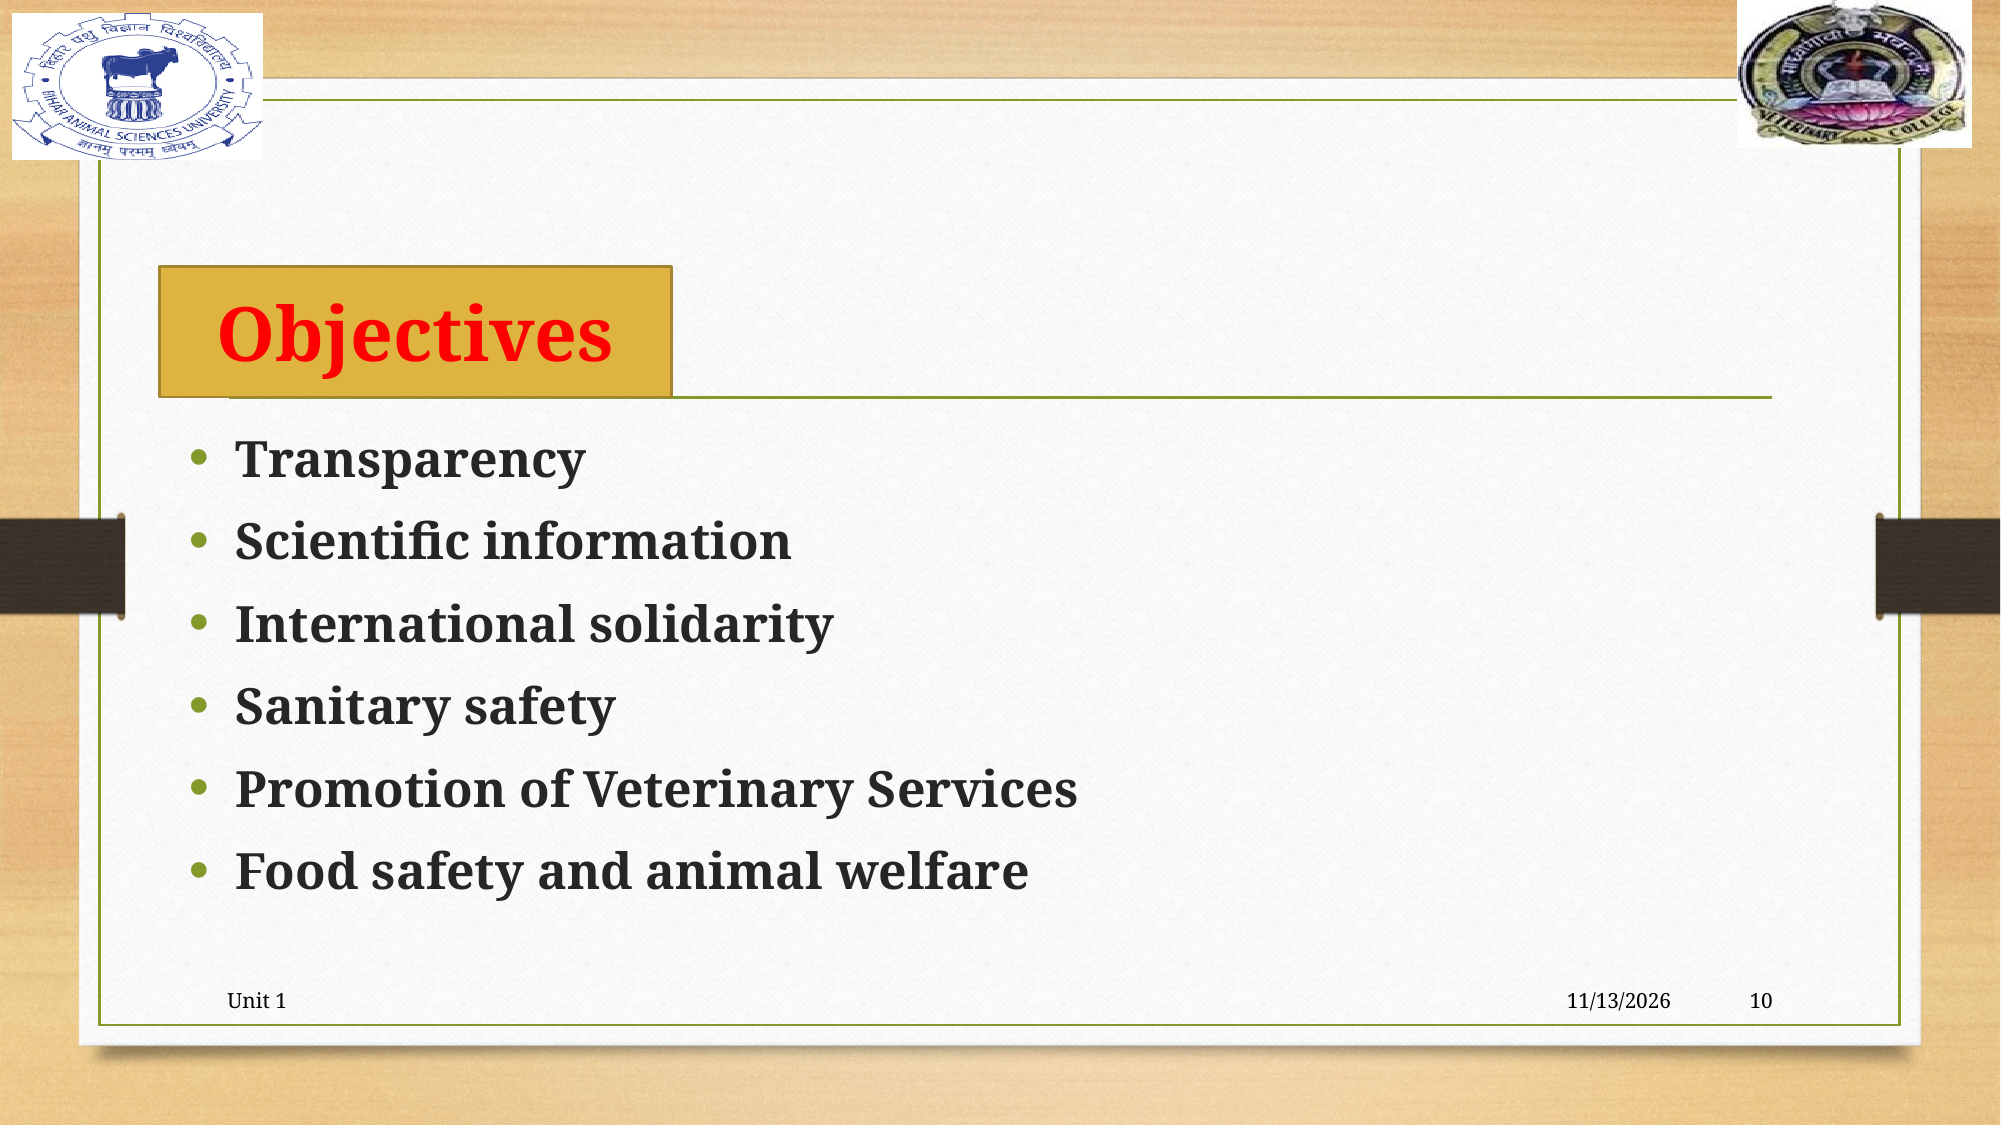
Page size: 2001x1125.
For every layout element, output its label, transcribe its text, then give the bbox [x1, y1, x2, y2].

picture [0, 0, 2001, 1125]
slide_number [1423, 979, 1686, 1025]
list Transparency Scientific information International solidarity Sanitary safety Promotion of Veterinary Services Food safety and animal welfare [173, 419, 1788, 964]
text_box Objectives [158, 265, 673, 398]
slide_number 10 [1698, 979, 1788, 1025]
footer Unit 1 [212, 979, 1411, 1025]
